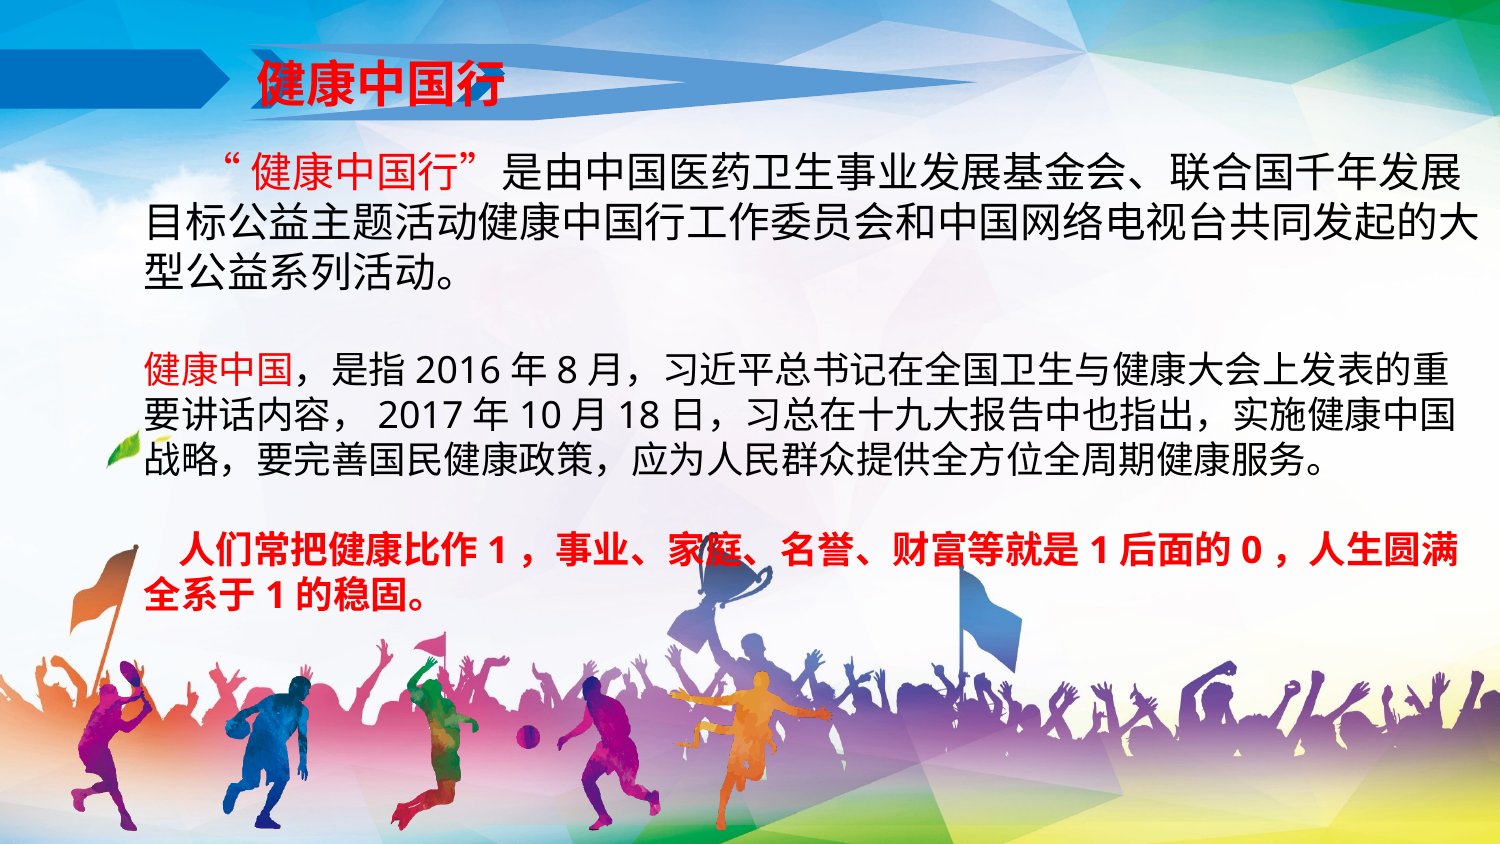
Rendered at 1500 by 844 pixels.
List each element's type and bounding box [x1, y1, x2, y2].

text_box [0, 0, 1500, 844]
